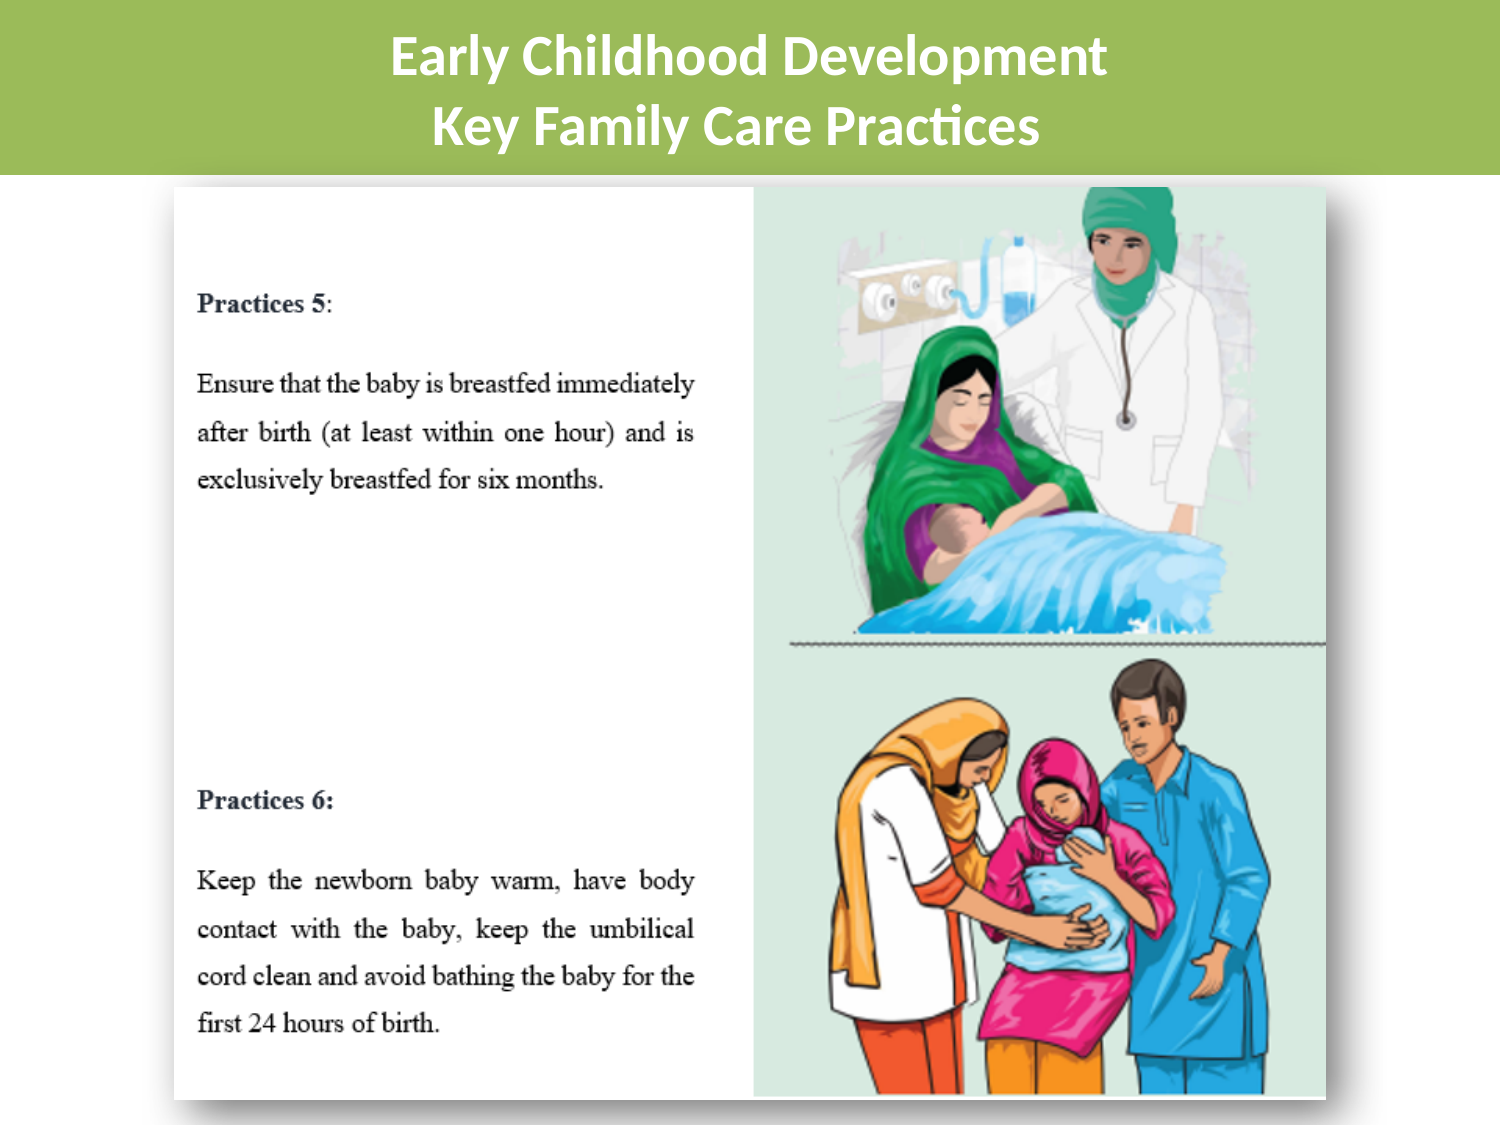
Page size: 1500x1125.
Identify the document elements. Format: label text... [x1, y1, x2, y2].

picture [173, 187, 1326, 1101]
text_box Early Childhood Development Key Family Care Practices [0, 0, 1500, 175]
